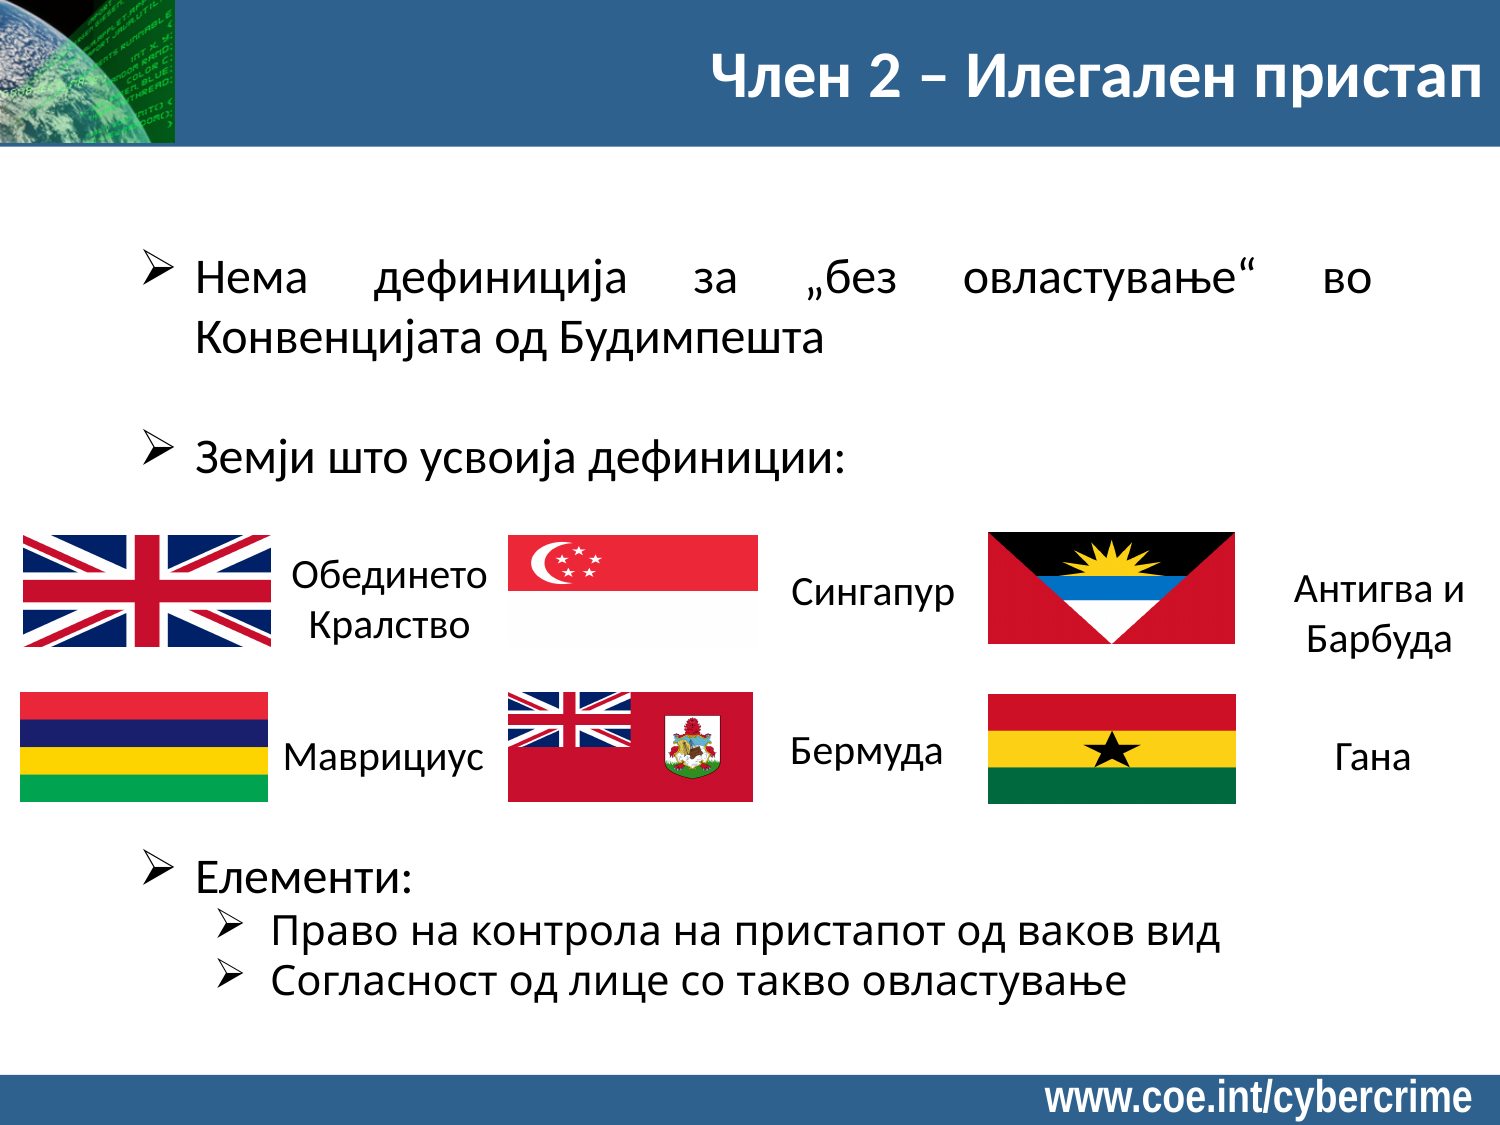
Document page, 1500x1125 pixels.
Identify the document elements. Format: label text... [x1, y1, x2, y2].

picture [0, 0, 175, 143]
text_box www.coe.int/cybercrime [1030, 1059, 1500, 1125]
text_box Обединето Кралство [251, 539, 528, 655]
text_box [0, 1073, 1030, 1125]
text_box Член 2 – Илегален пристап [176, 0, 1500, 149]
text_box Маврициус [271, 721, 502, 786]
text_box Антигва и Барбуда [1241, 552, 1500, 668]
text_box Бермуда [758, 715, 983, 781]
text_box Сингапур [763, 555, 983, 621]
text_box Нема дефиниција за „без овластување“ во Конвенцијата од Будимпешта Земји што усвоија дефиниции: Елементи: Право на контрола на пристапот од ваков вид Согласност од лице со такво овластување [123, 781, 1388, 1011]
picture [23, 535, 271, 647]
picture [988, 532, 1235, 644]
picture [988, 694, 1236, 805]
picture [507, 535, 759, 647]
text_box Гана [1241, 721, 1500, 786]
picture [19, 692, 268, 803]
picture [507, 692, 753, 803]
text_box Нема дефиниција за „без овластување“ во Конвенцијата од Будимпешта Земји што усвоија дефиниции: Елементи: Право на контрола на пристапот од ваков вид Согласност од лице со такво овластување [123, 236, 1388, 721]
